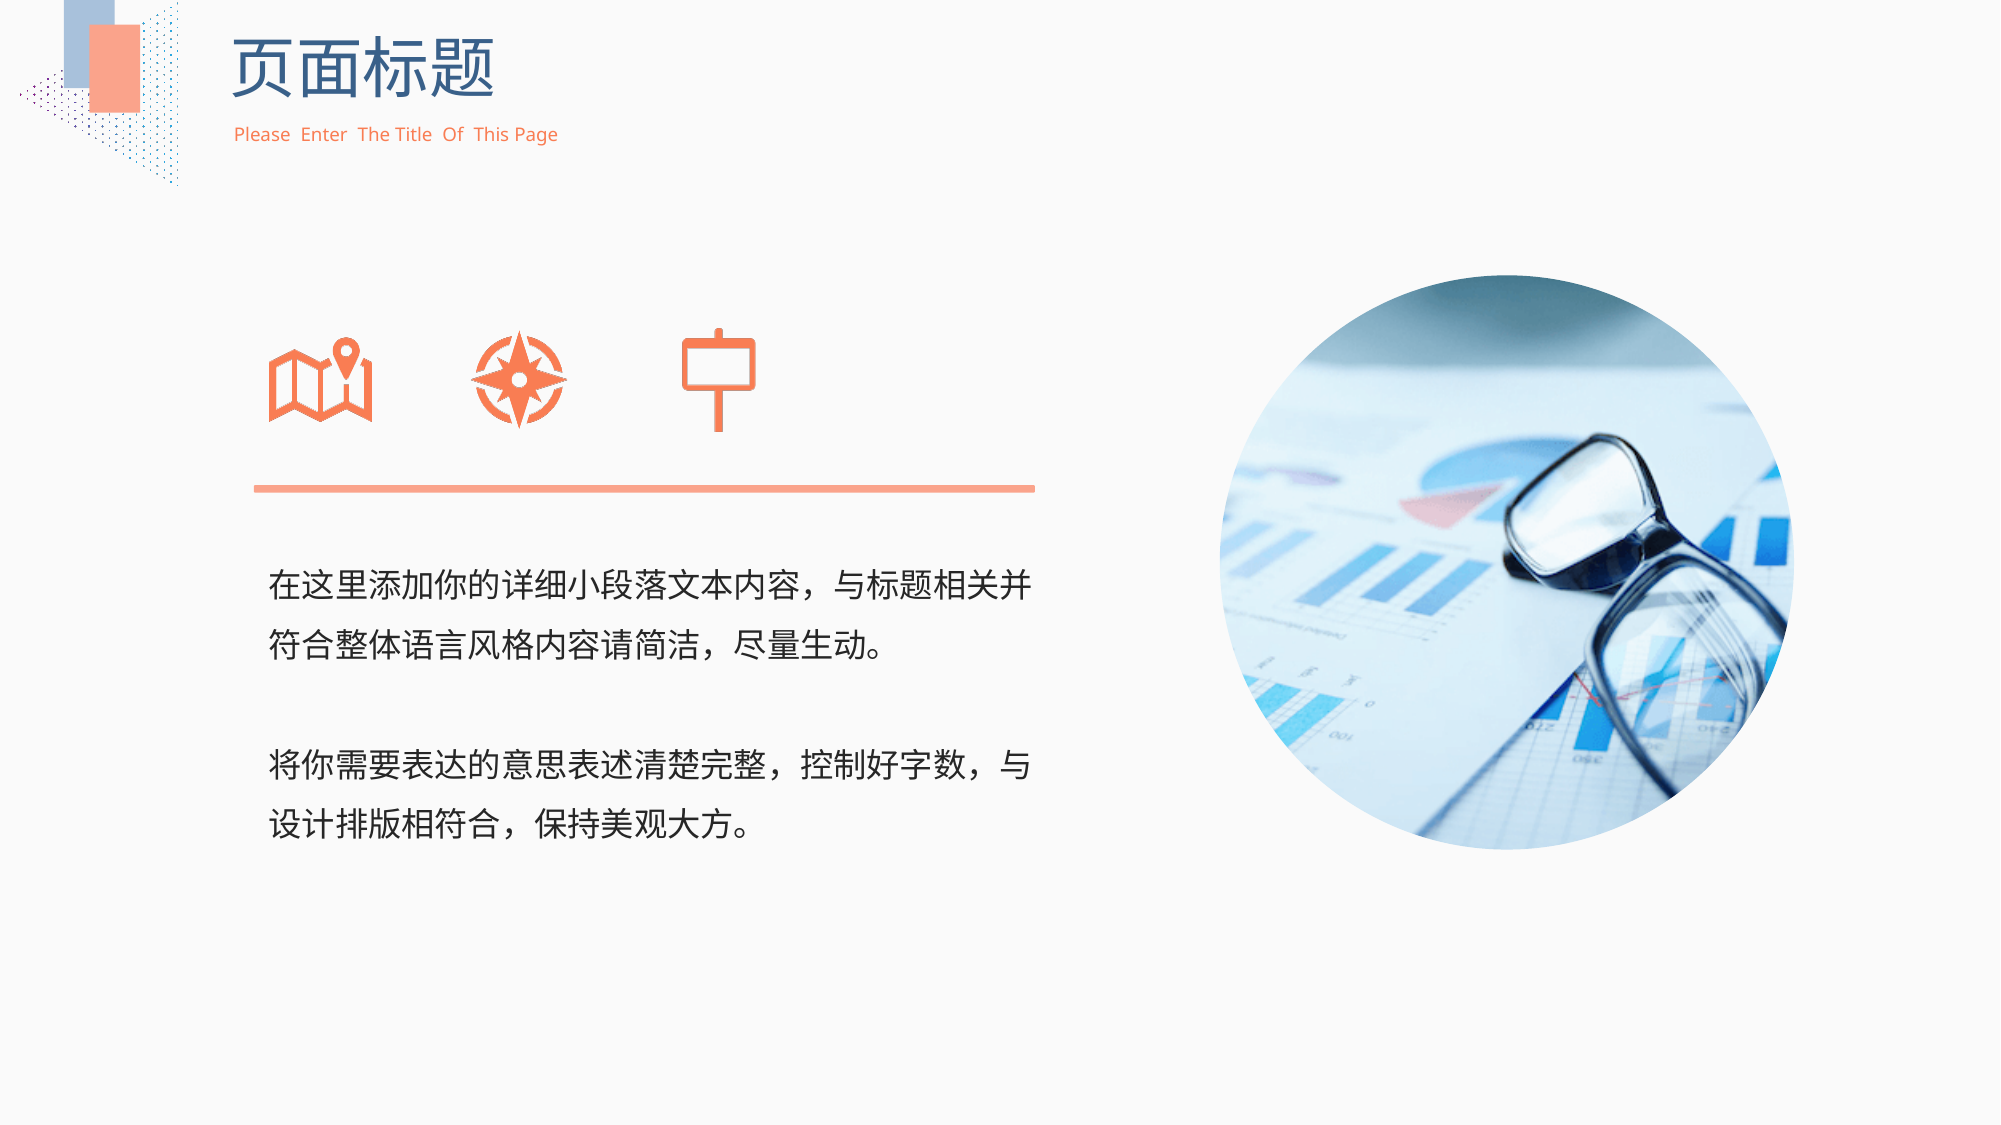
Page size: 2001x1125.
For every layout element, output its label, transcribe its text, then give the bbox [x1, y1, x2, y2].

text_box [252, 484, 1036, 494]
text_box Please Enter The Title Of This Page [219, 114, 686, 153]
picture [1219, 275, 1795, 850]
picture [258, 317, 382, 442]
picture [656, 317, 781, 442]
text_box 在这里添加你的详细小段落文本内容，与标题相关并符合整体语言风格内容请简洁，尽量生动。 将你需要表达的意思表述清楚完整，控制好字数，与设计排版相符合，保持美观大方。 [253, 536, 1066, 851]
picture [457, 317, 581, 442]
text_box 页面标题 [214, 18, 682, 114]
